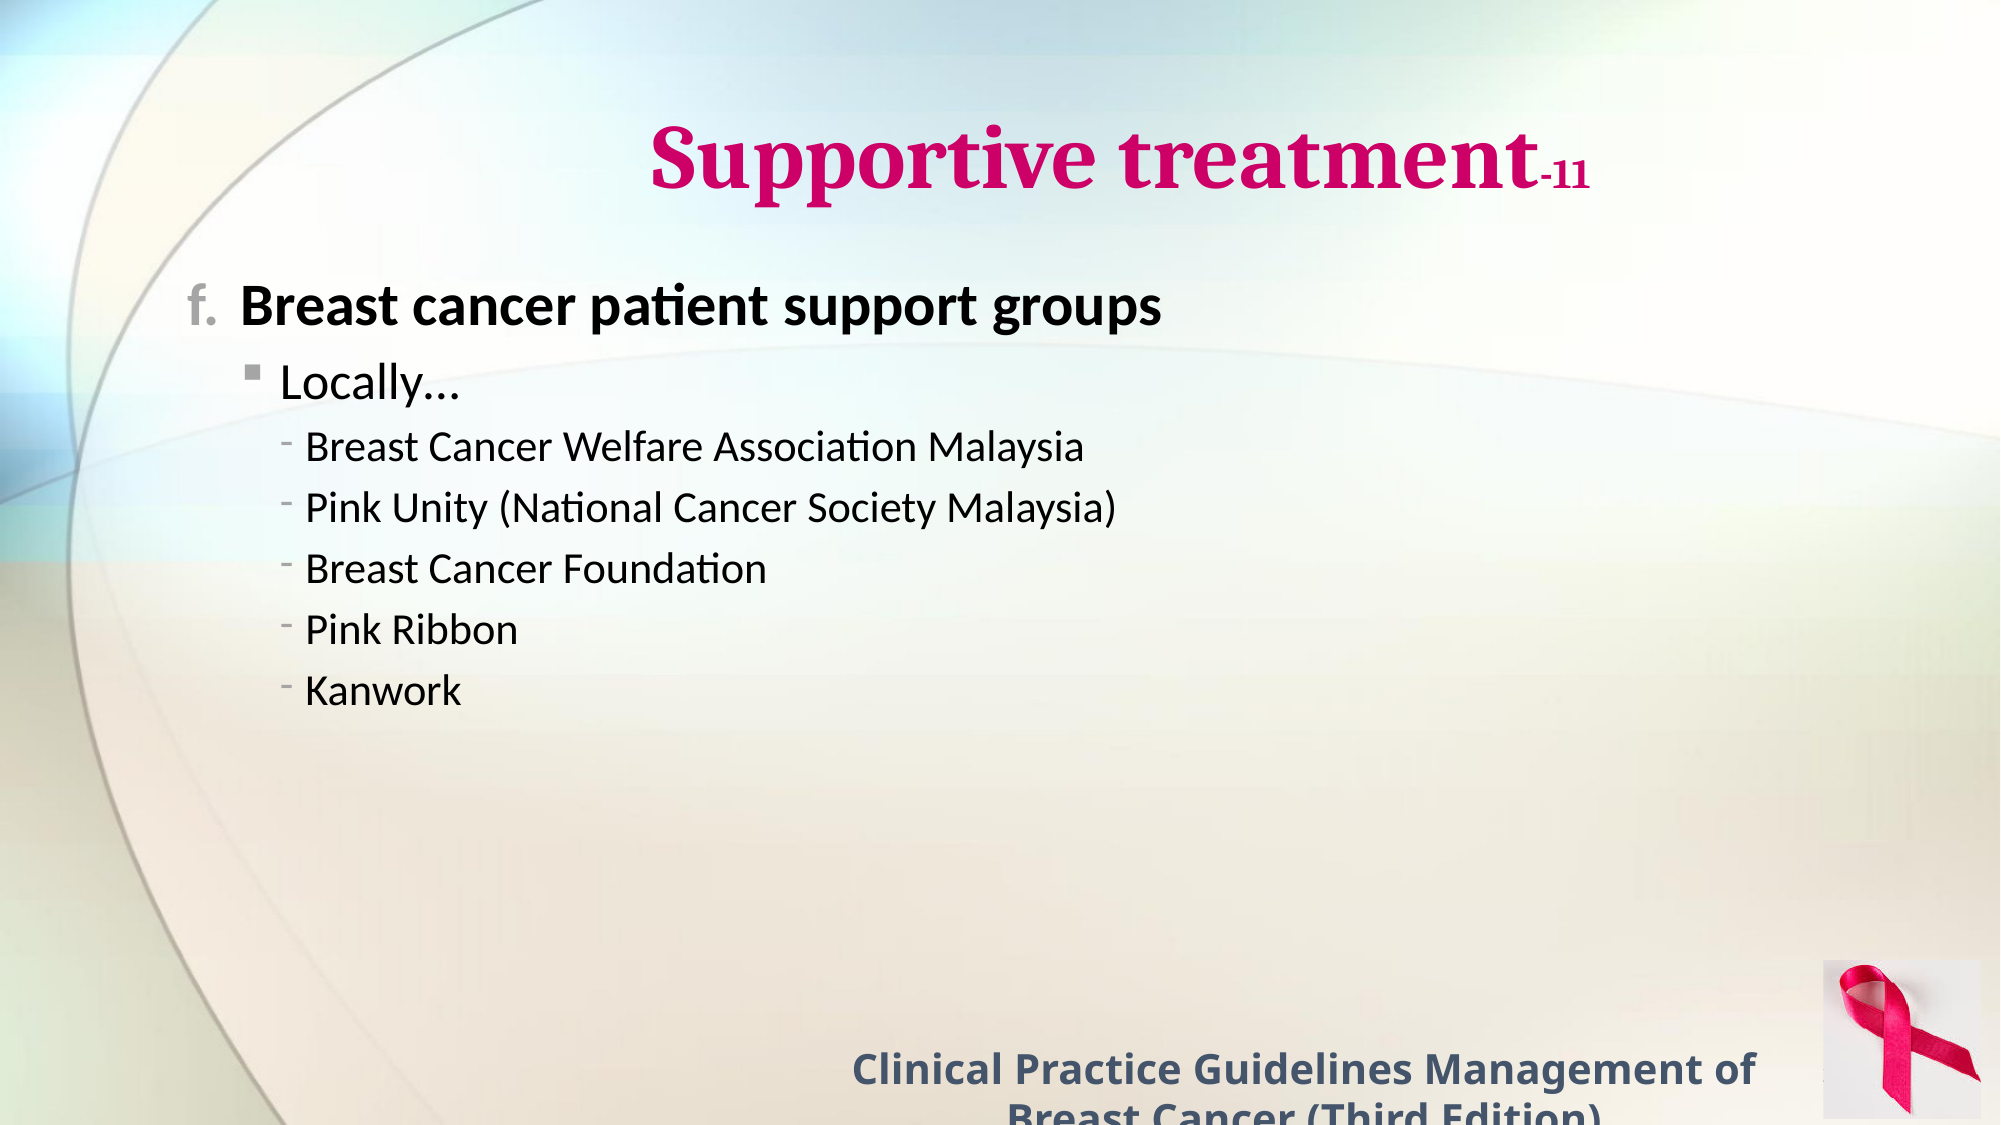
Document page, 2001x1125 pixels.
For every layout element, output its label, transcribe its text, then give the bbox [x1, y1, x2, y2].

list Breast cancer patient support groups Locally… Breast Cancer Welfare Association Malaysia Pink Unity (National Cancer Society Malaysia) Breast Cancer Foundation Pink Ribbon Kanwork [172, 266, 1826, 728]
text_box Clinical Practice Guidelines Management of Breast Cancer (Third Edition) [788, 1035, 1820, 1125]
slide_number 23 [1325, 1042, 1813, 1103]
title Supportive treatment-11 [381, 43, 1863, 261]
picture [0, 0, 2001, 1125]
